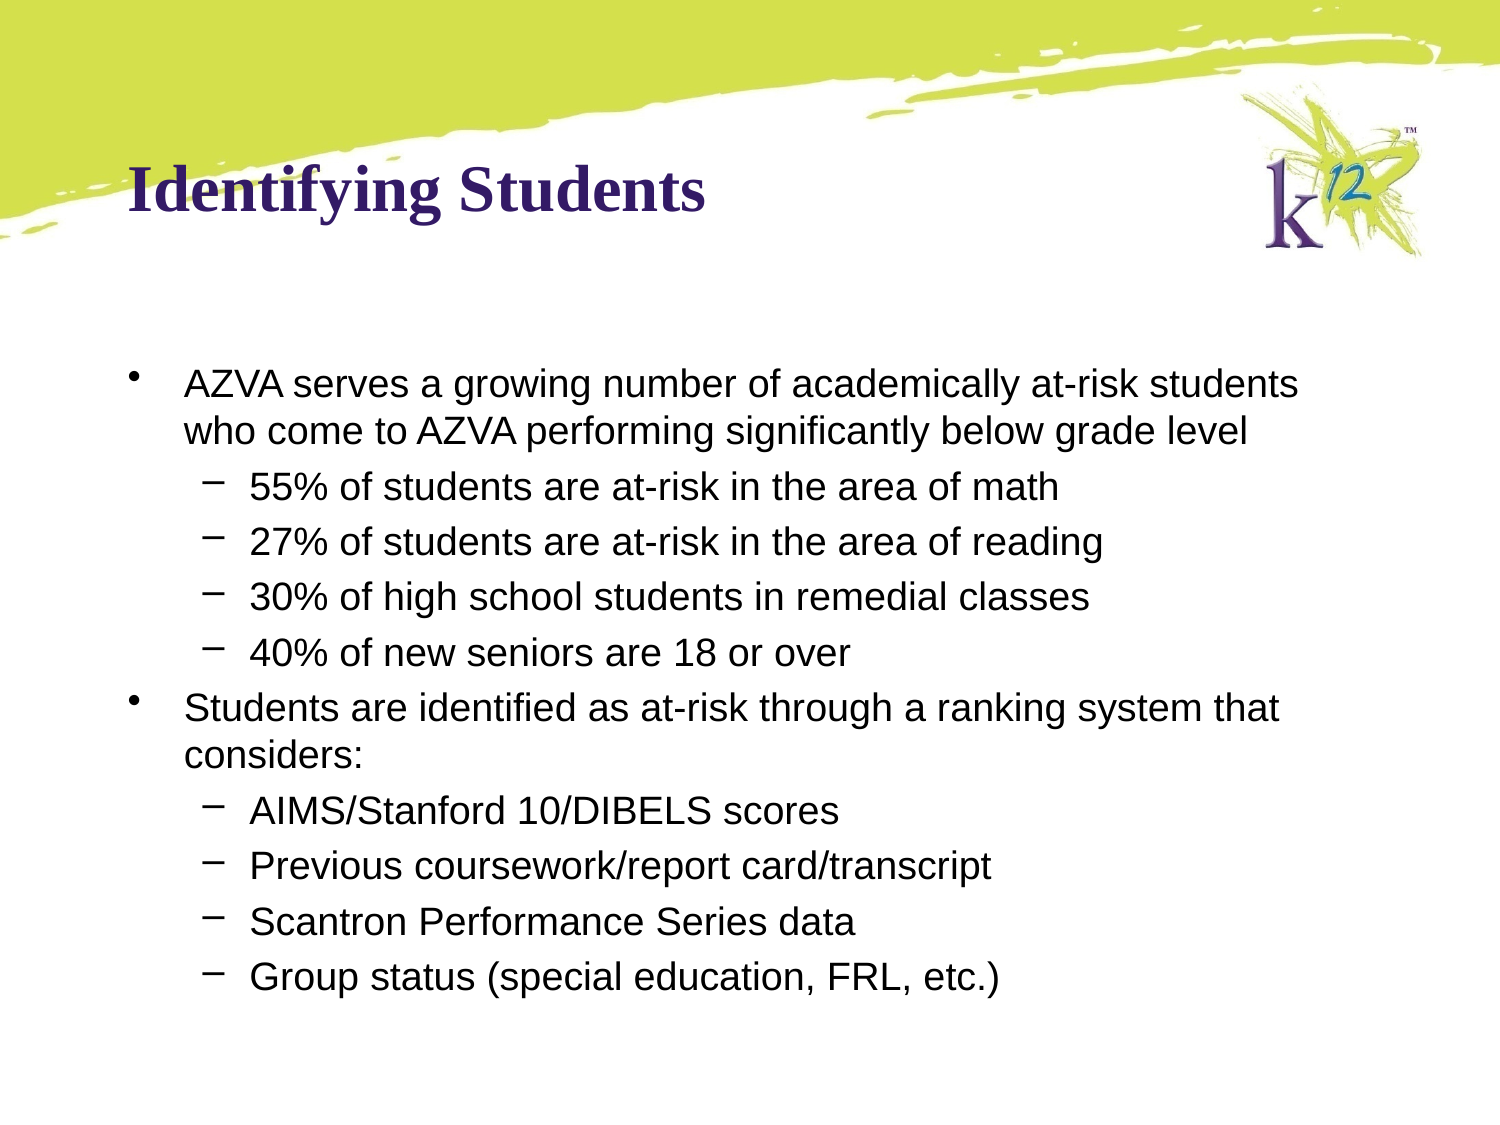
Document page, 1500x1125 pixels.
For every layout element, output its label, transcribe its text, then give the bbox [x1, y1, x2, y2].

title Identifying Students [112, 137, 1201, 313]
list AZVA serves a growing number of academically at-risk students who come to AZVA performing significantly below grade level 55% of students are at-risk in the area of math 27% of students are at-risk in the area of reading 30% of high school students in remedial classes 40% of new seniors are 18 or over Students are identified as at-risk through a ranking system that considers: AIMS/Stanford 10/DIBELS scores Previous coursework/report card/transcript Scantron Performance Series data Group status (special education, FRL, etc.) [112, 349, 1388, 1051]
picture [0, 0, 1500, 1125]
